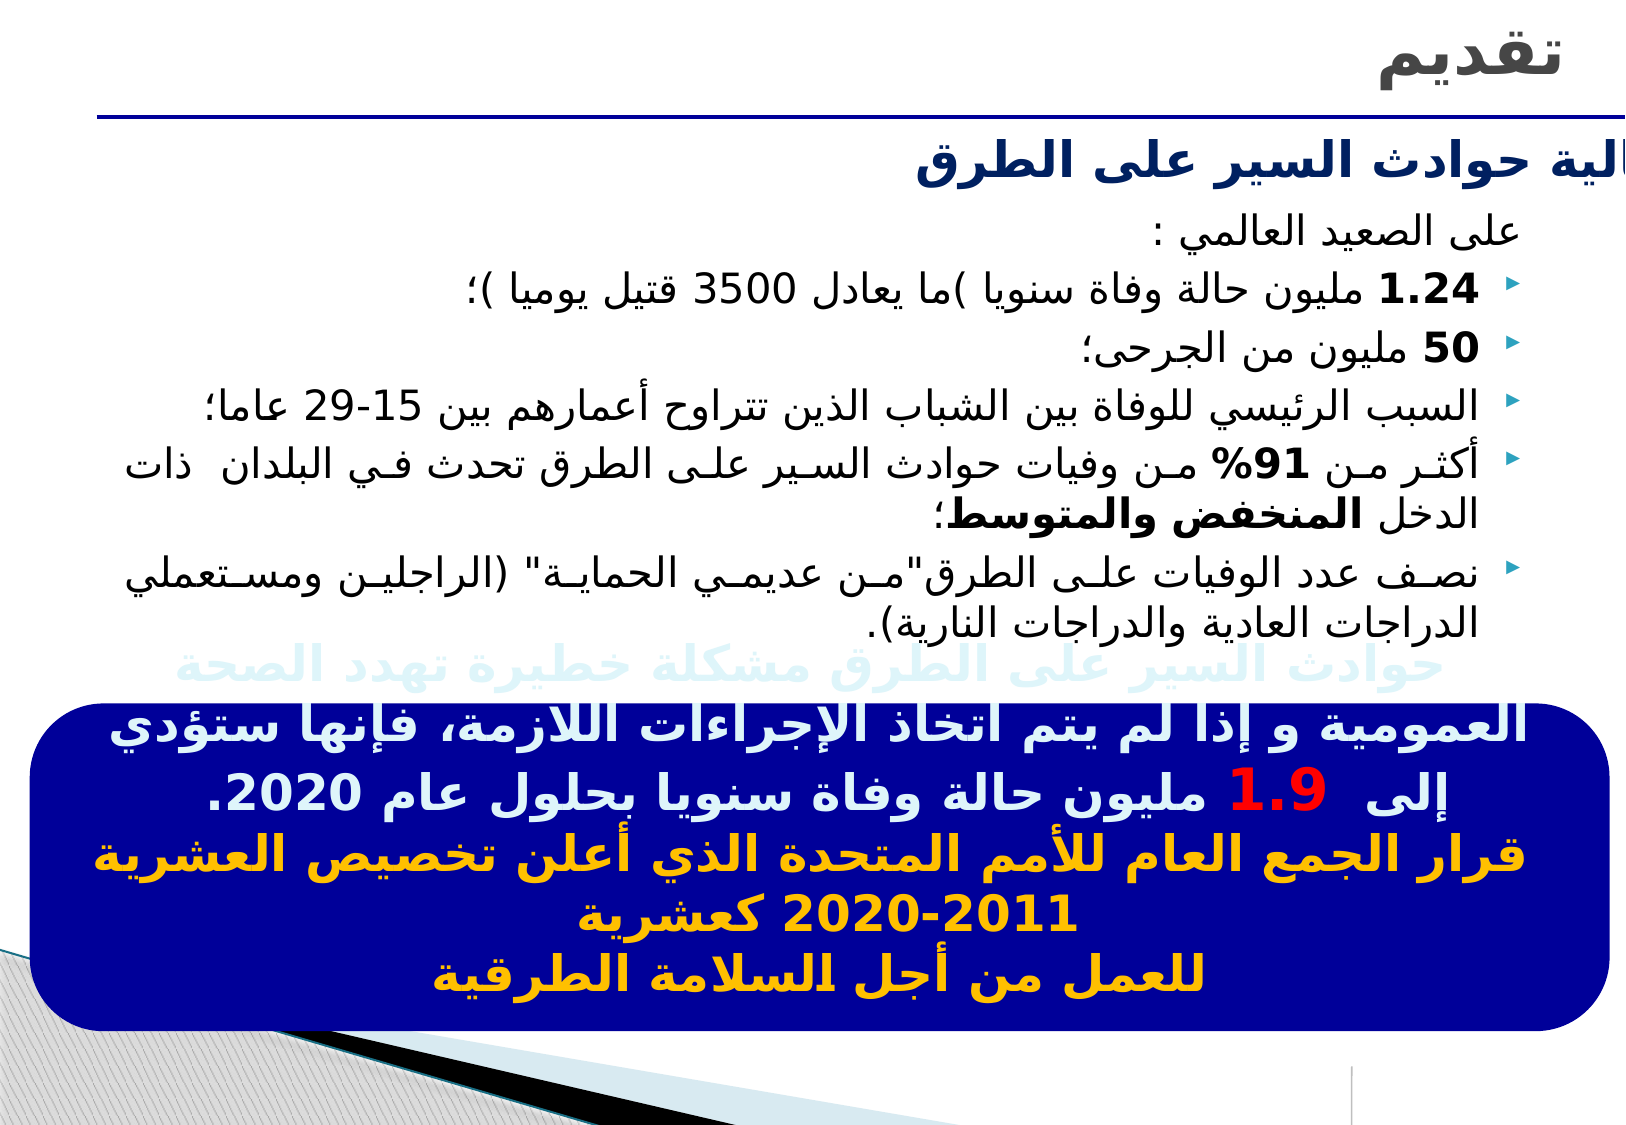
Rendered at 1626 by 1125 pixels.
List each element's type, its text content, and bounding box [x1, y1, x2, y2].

text_box إشكالية حوادث السير على الطرق [900, 120, 1625, 196]
text_box حوادث السير على الطرق مشكلة خطيرة تهدد الصحة العمومية و إذا لم يتم اتخاذ الإجراءات اللازمة، فإنها ستؤدي إلى 1.9 مليون حالة وفاة سنويا بحلول عام 2020. قرار الجمع العام للأمم المتحدة الذي أعلن تخصيص العشرية 2011-2020 كعشرية للعمل من أجل السلامة الطرقية [30, 704, 1609, 1031]
title تقديم [100, 0, 1581, 96]
list على الصعيد العالمي : 1.24 مليون حالة وفاة سنويا )ما يعادل 3500 قتيل يوميا )؛ 50 مليون من الجرحى؛ السبب الرئيسي للوفاة بين الشباب الذين تتراوح أعمارهم بين 15-29 عاما؛ أكثر من 91% من وفيات حوادث السير على الطرق تحدث في البلدان ذات الدخل المنخفض والمتوسط؛ نصف عدد الوفيات على الطرق"من عديمي الحماية" (الراجلين ومستعملي الدراجات العادية والدراجات النارية). [109, 196, 1556, 706]
